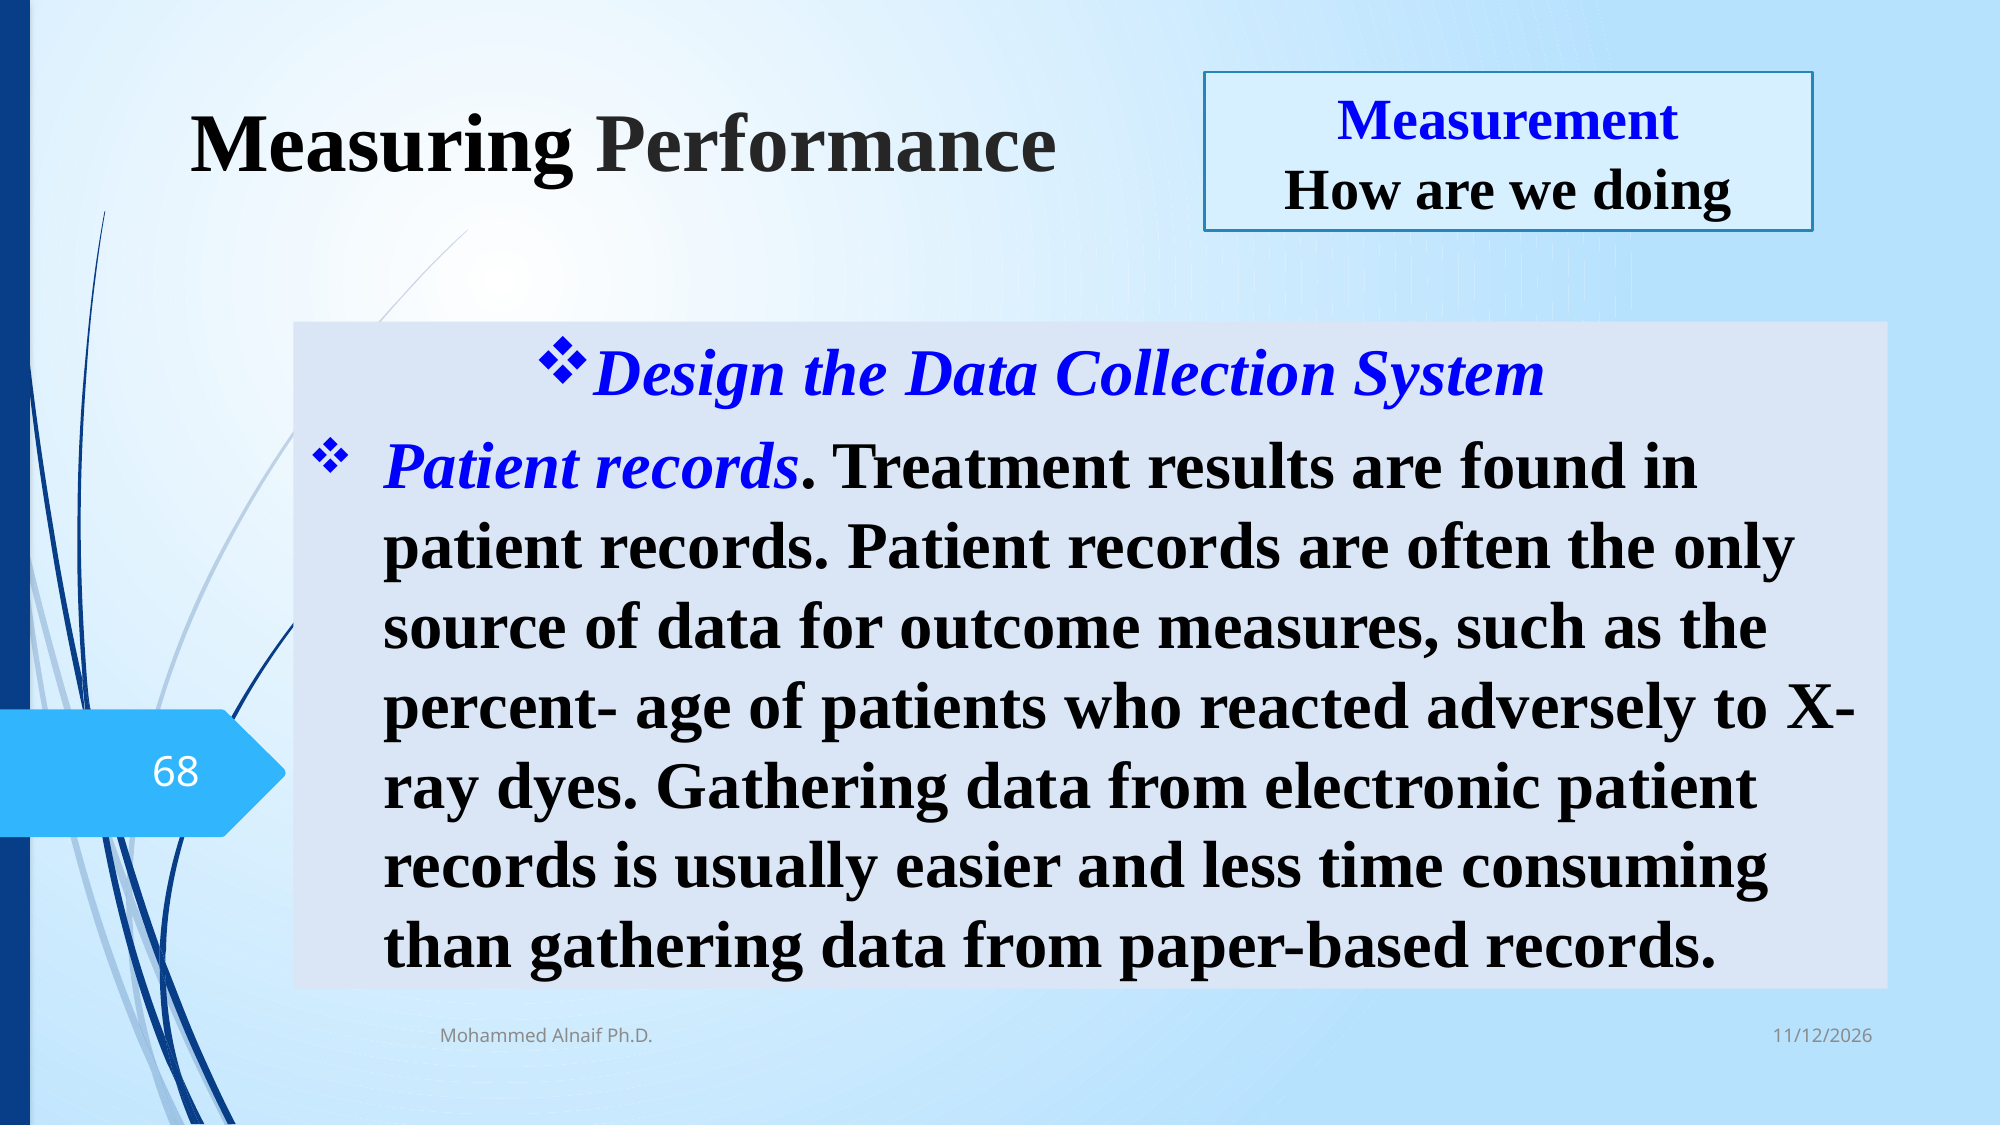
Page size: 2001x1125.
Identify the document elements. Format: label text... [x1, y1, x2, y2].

subtitle [86, 196, 1961, 1103]
text_box Design the Data Collection System Patient records. Treatment results are found in patient records. Patient records are often the only source of data for outcome measures, such as the percent- age of patients who reacted adversely to X-ray dyes. Gathering data from electronic patient records is usually easier and less time consuming than gathering data from paper-based records. [293, 321, 1888, 989]
text_box Measurement How are we doing [1203, 71, 1814, 232]
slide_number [1699, 1005, 1888, 1067]
footer Mohammed Alnaif Ph.D. [424, 1006, 1675, 1067]
slide_number 68 [87, 743, 216, 803]
title Measuring Performance [175, 42, 1122, 196]
